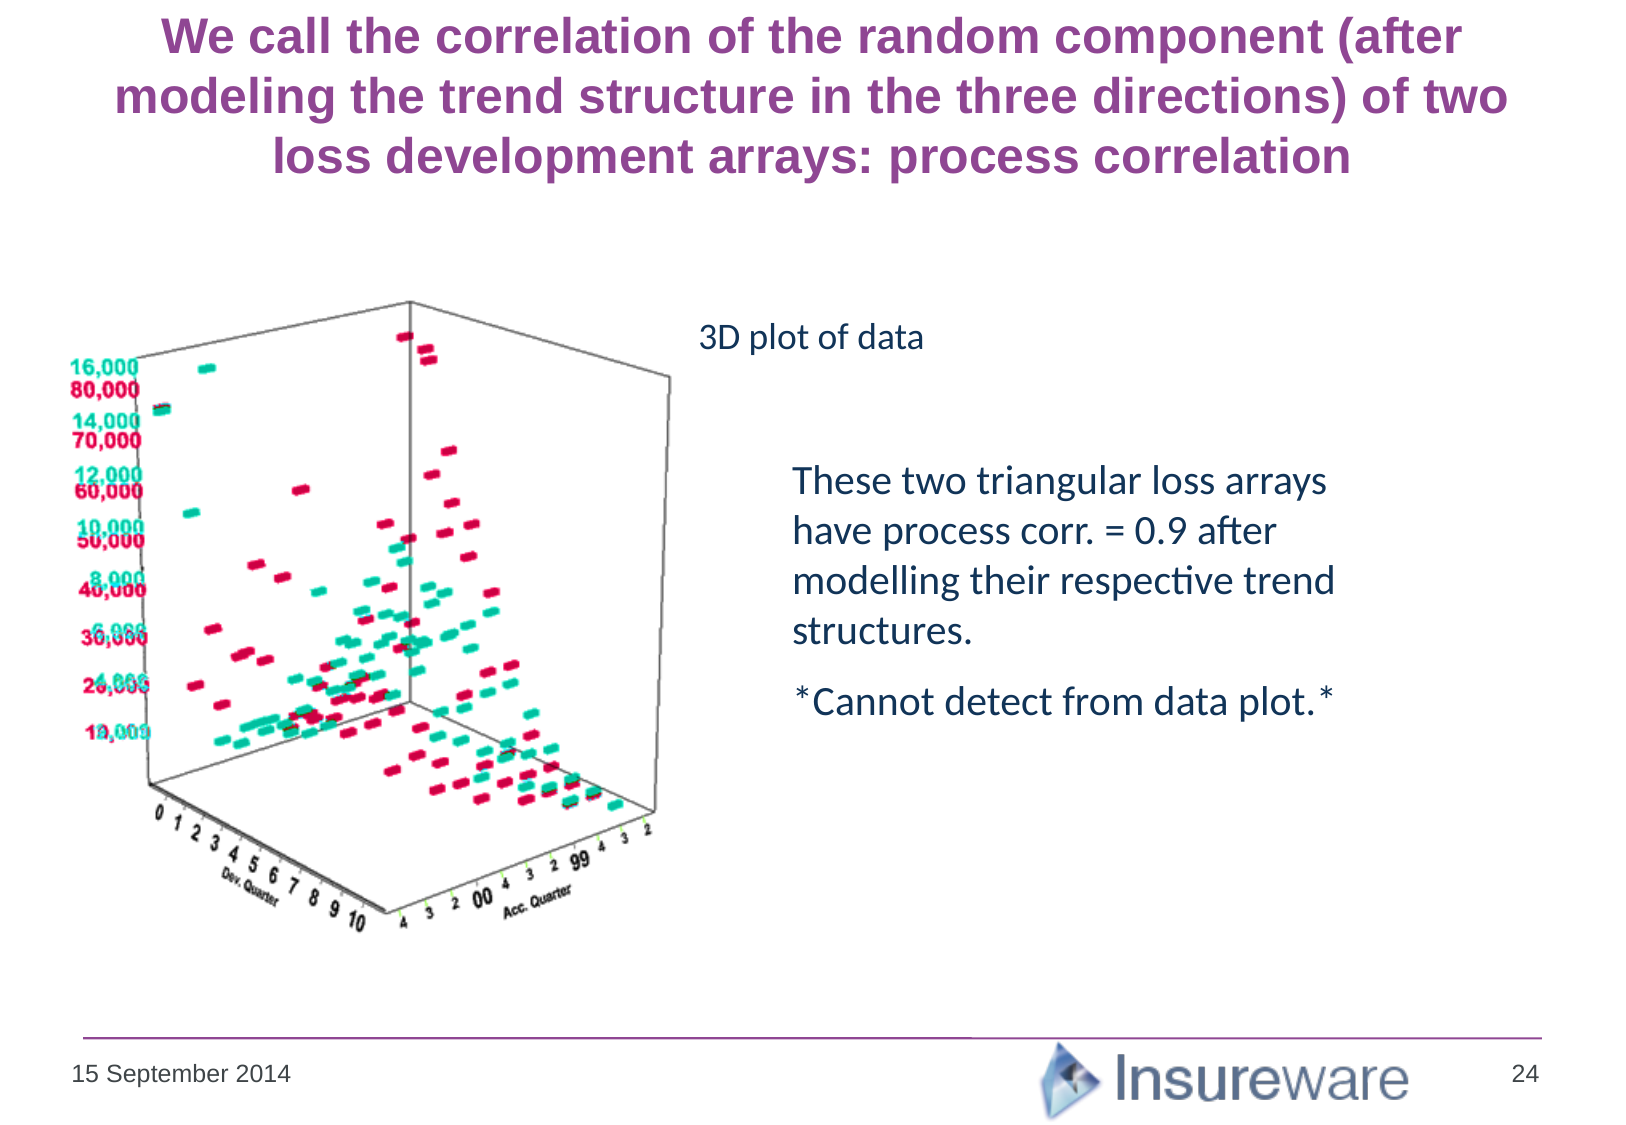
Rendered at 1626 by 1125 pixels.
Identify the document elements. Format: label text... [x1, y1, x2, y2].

picture [1036, 1039, 1416, 1125]
text_box 3D plot of data [796, 304, 1223, 365]
picture [38, 269, 792, 962]
text_box These two triangular loss arrays have process corr. = 0.9 after modelling their respective trend structures. *Cannot detect from data plot.* [796, 445, 1416, 731]
title We call the correlation of the random component (after modeling the trend structure in the three directions) of two loss development arrays: process correlation [75, 0, 1550, 188]
slide_number 24 [1439, 1050, 1555, 1106]
